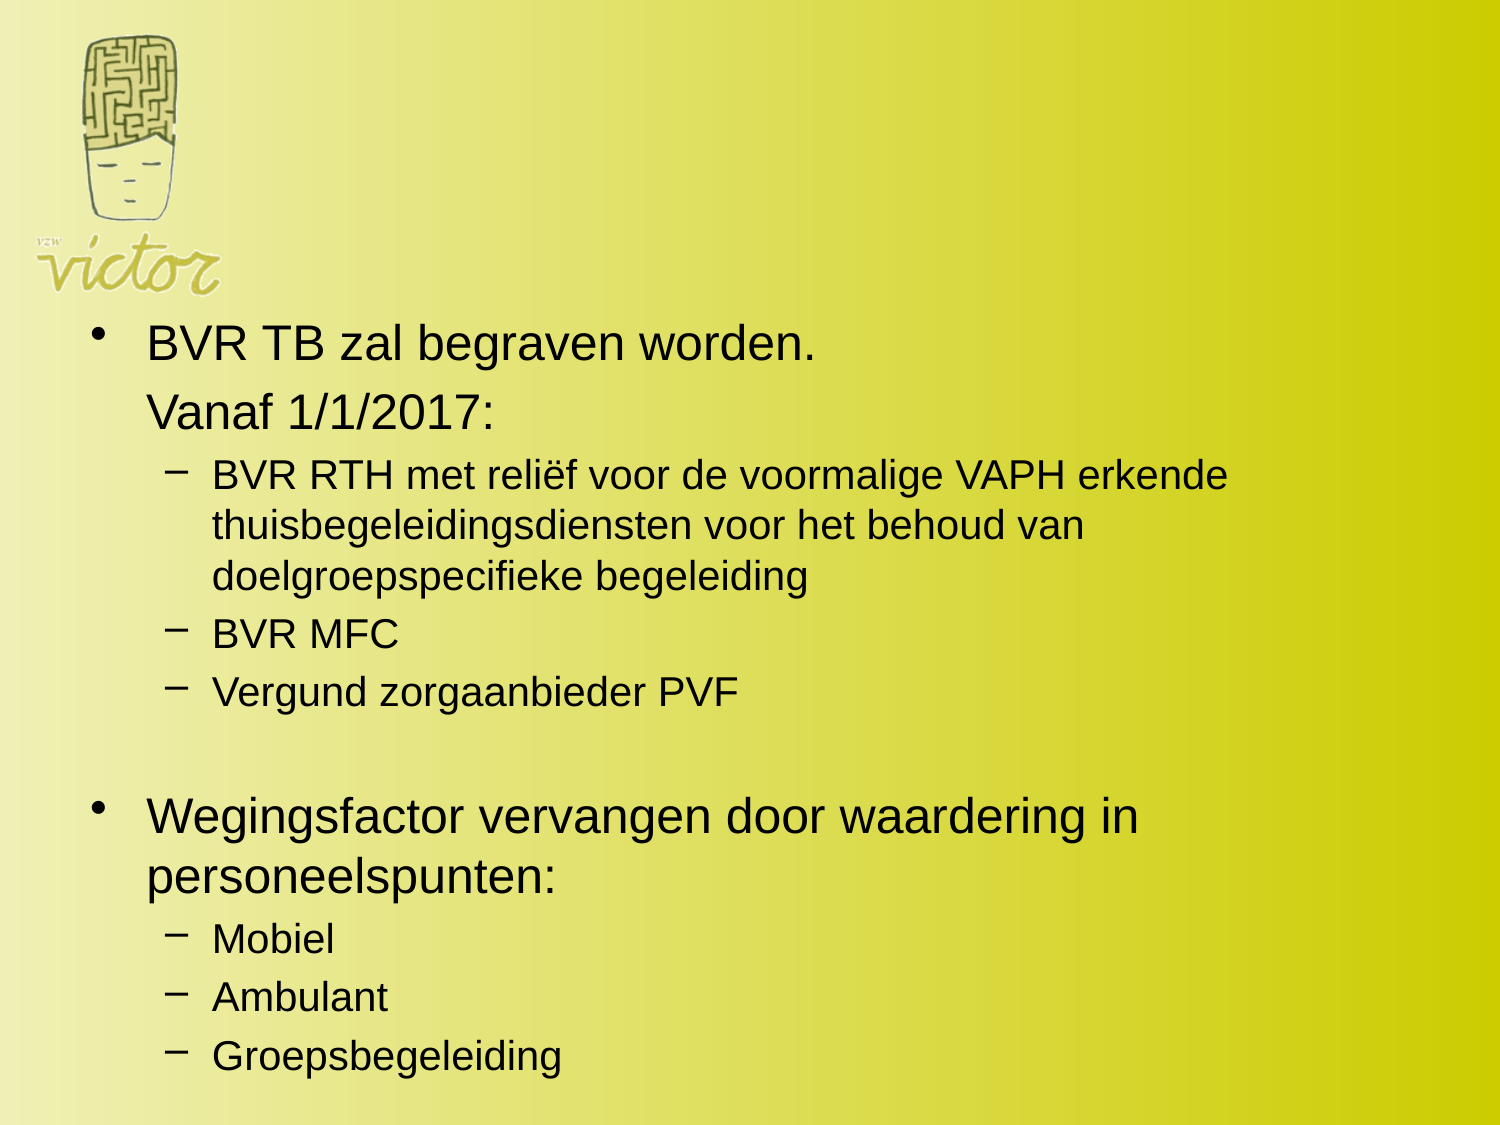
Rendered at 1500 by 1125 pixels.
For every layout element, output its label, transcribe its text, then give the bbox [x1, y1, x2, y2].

picture [29, 30, 234, 303]
list BVR TB zal begraven worden. Vanaf 1/1/2017: BVR RTH met reliëf voor de voormalige VAPH erkende thuisbegeleidingsdiensten voor het behoud van doelgroepspecifieke begeleiding BVR MFC Vergund zorgaanbieder PVF Wegingsfactor vervangen door waardering in personeelspunten: Mobiel Ambulant Groepsbegeleiding [74, 262, 1426, 1006]
